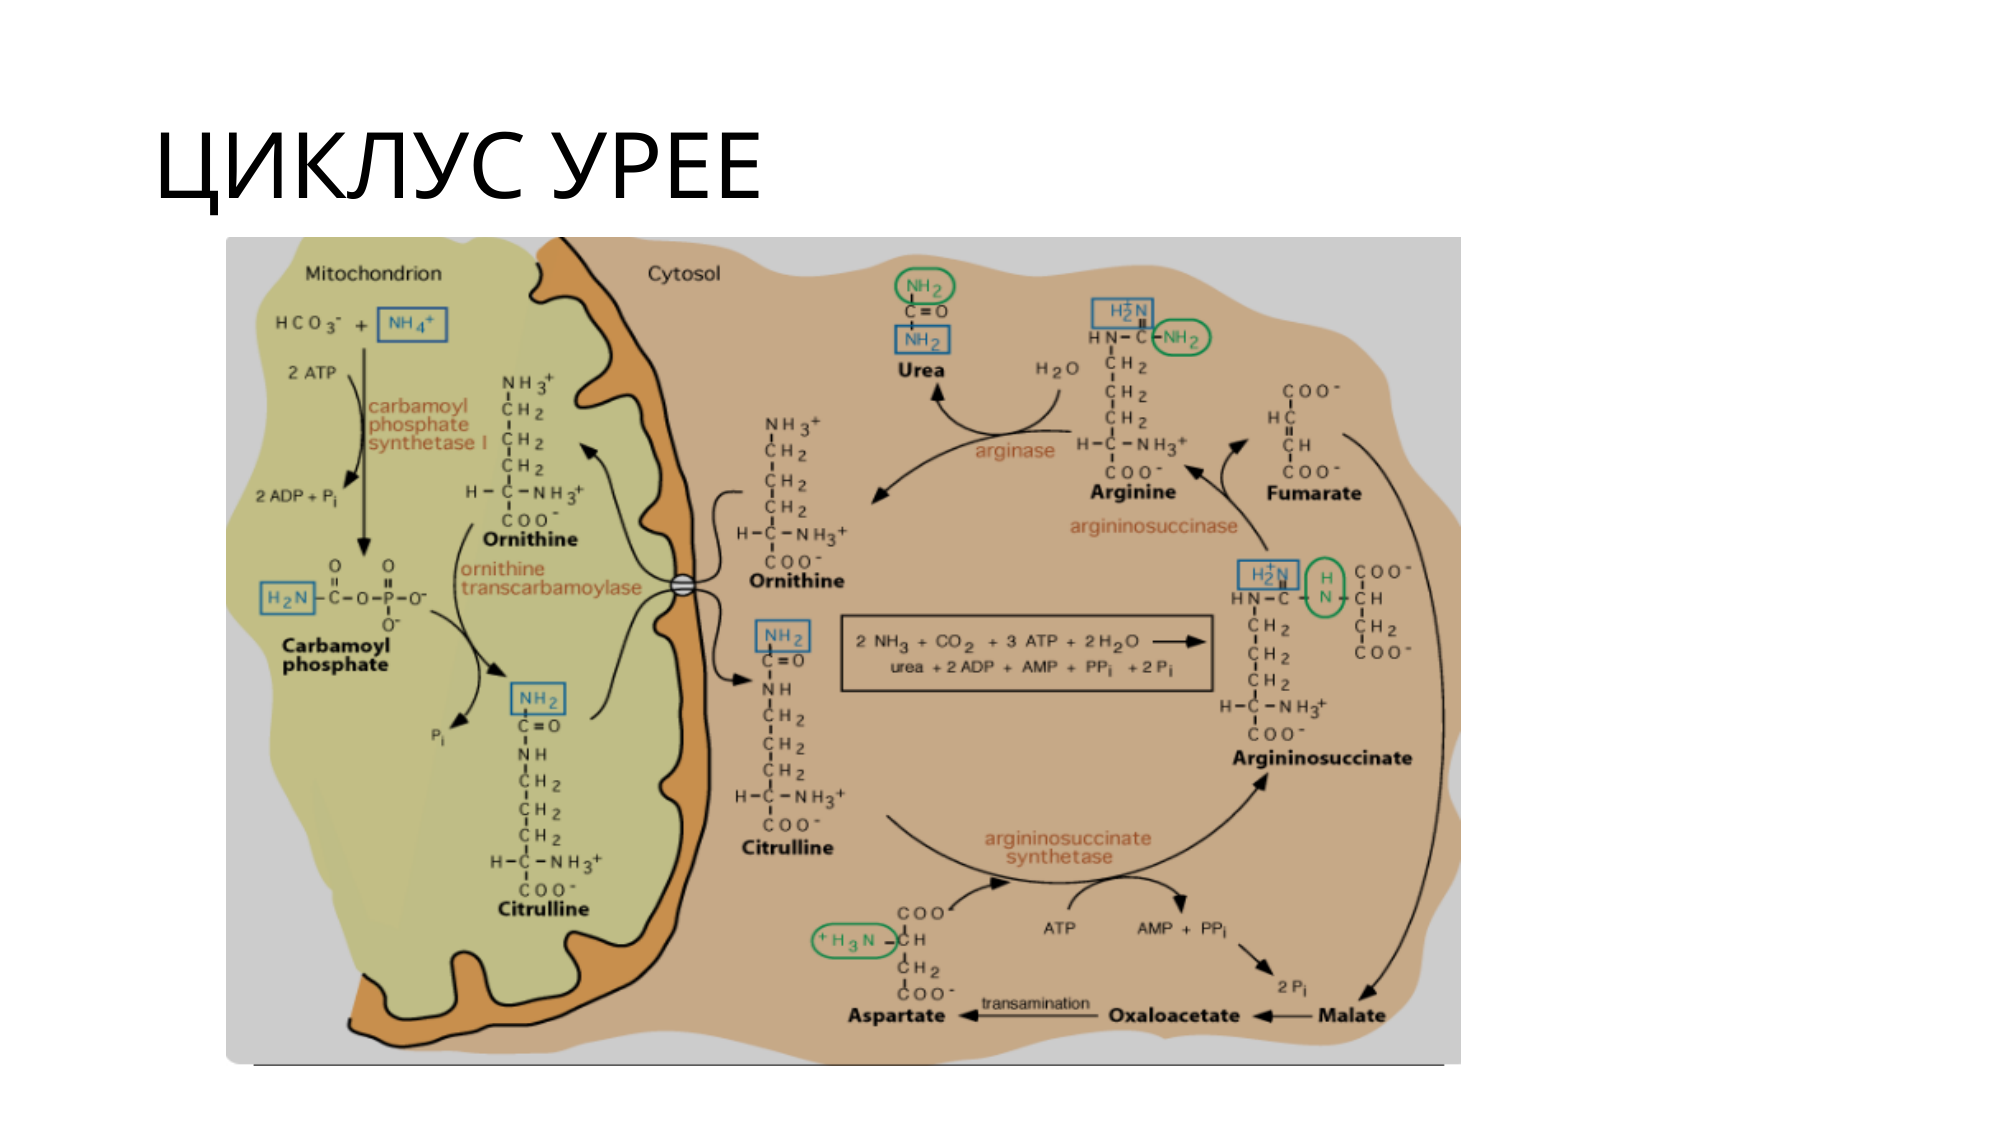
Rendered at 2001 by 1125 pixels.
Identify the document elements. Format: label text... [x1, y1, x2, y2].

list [226, 237, 1461, 1066]
title ЦИКЛУС УРЕЕ [137, 59, 1863, 278]
